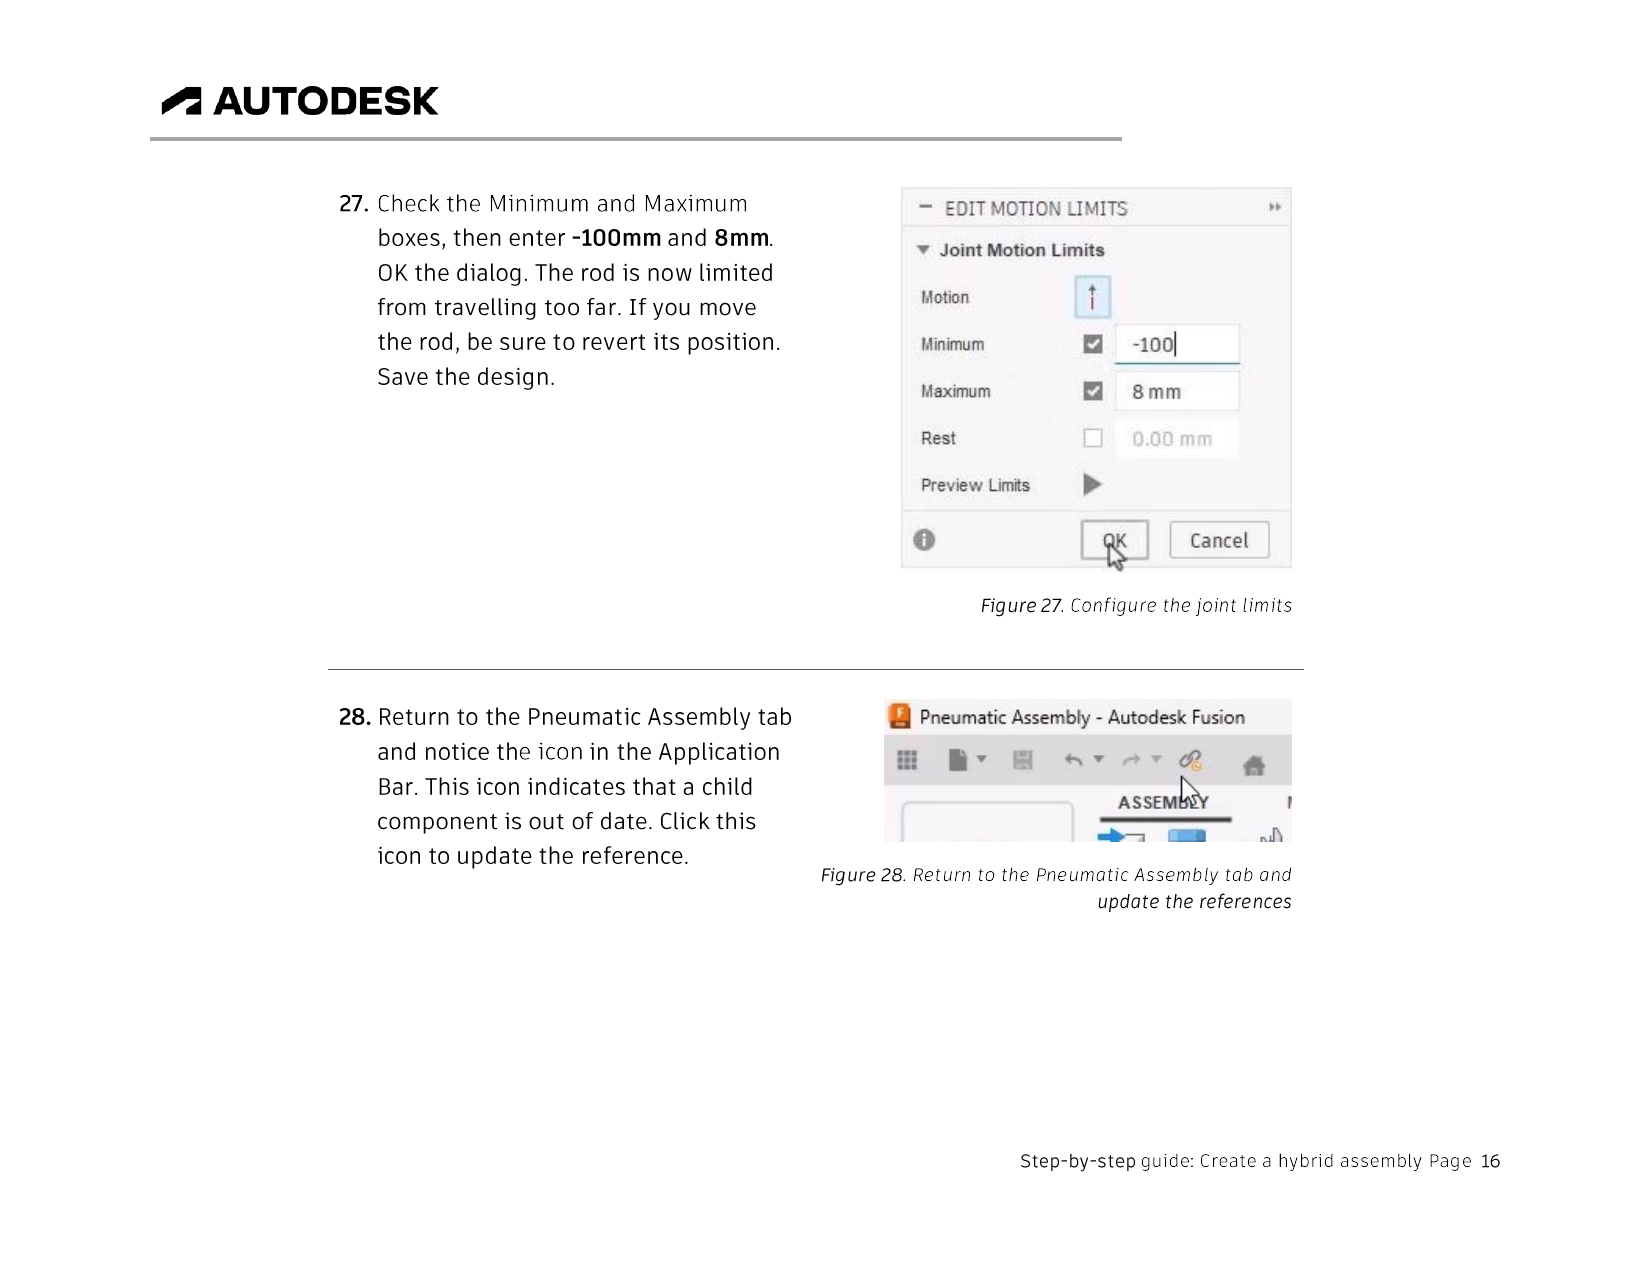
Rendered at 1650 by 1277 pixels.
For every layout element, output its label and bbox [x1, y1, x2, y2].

text_box [339, 187, 798, 393]
picture [900, 186, 1292, 573]
text_box [1019, 1147, 1511, 1175]
text_box [339, 700, 807, 872]
text_box [980, 592, 1301, 620]
text_box [820, 861, 1305, 915]
picture [160, 86, 439, 116]
picture [883, 699, 1292, 843]
